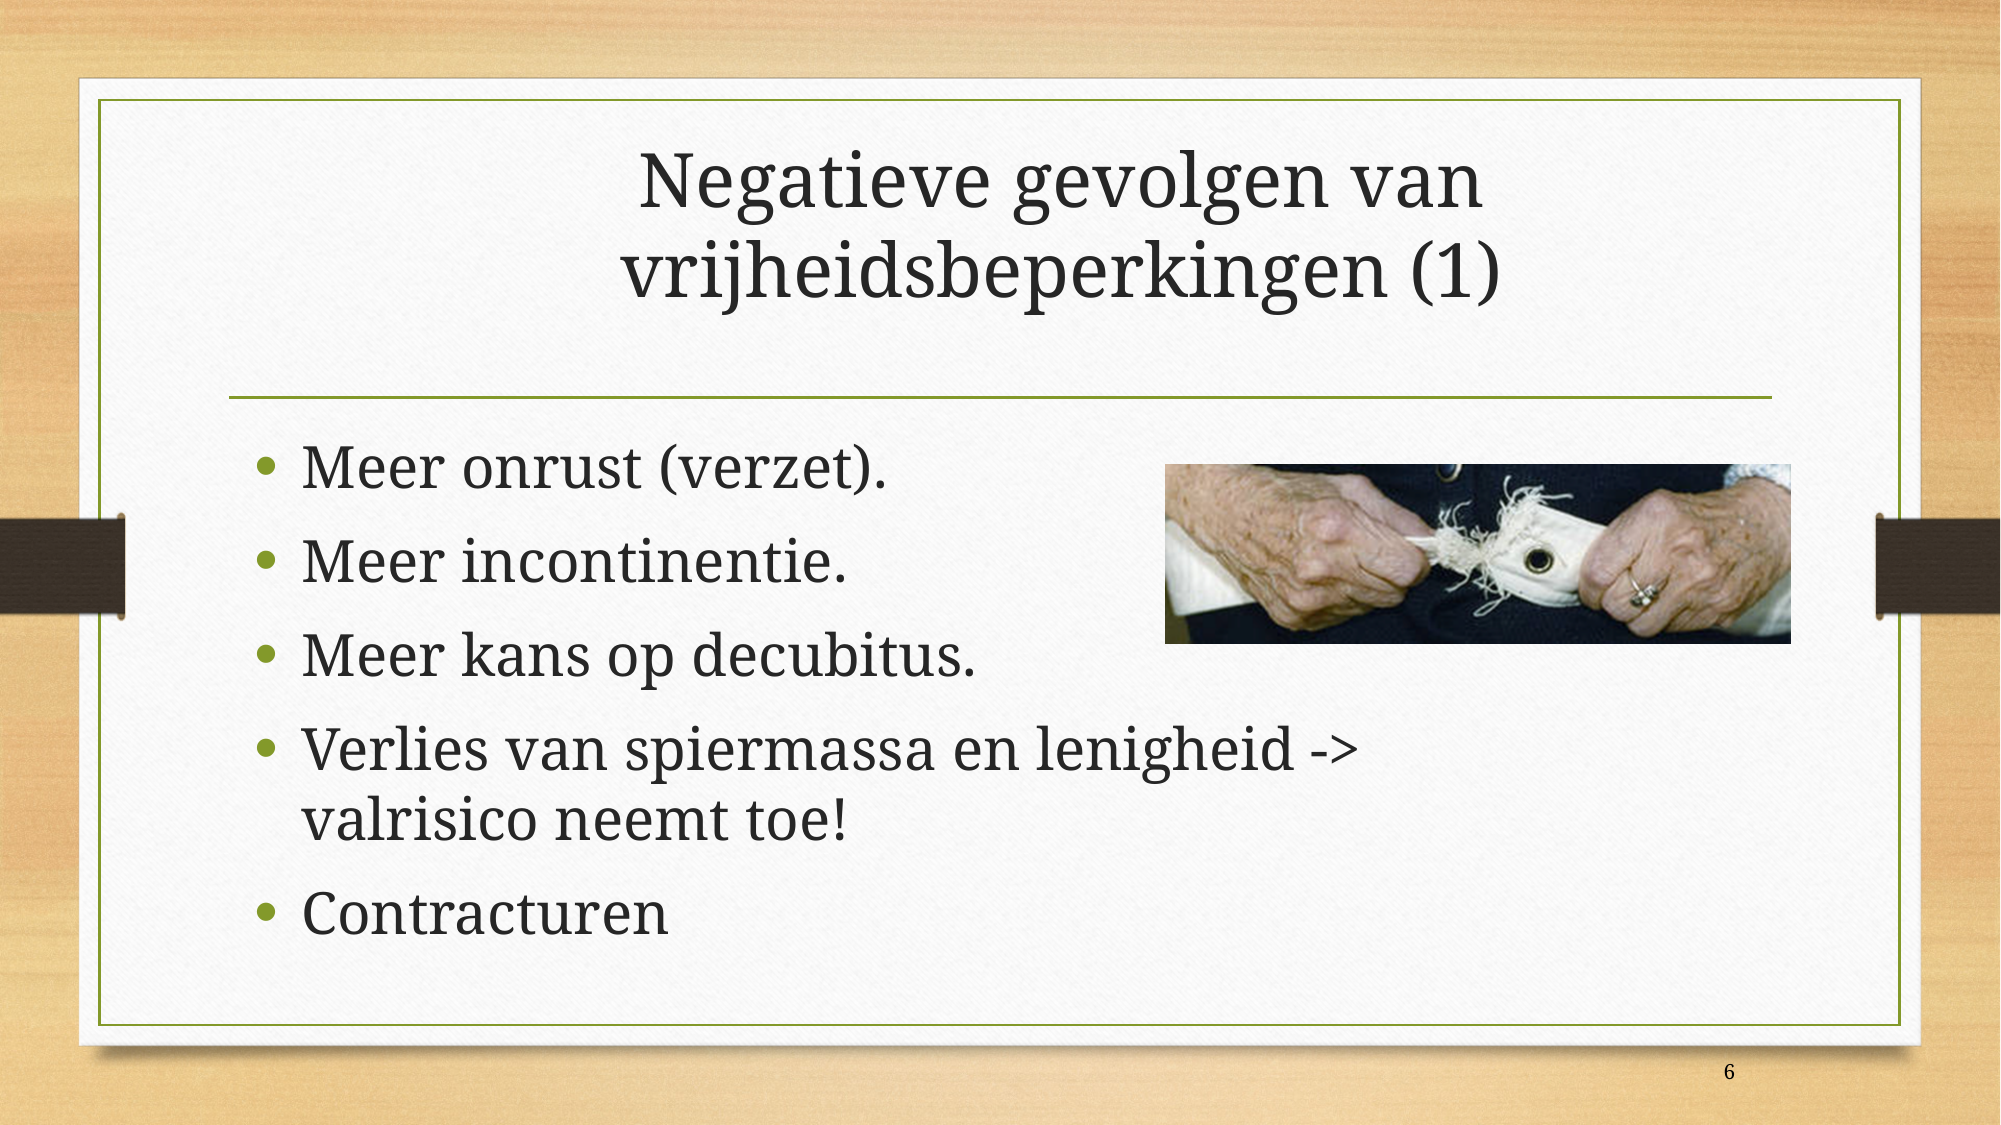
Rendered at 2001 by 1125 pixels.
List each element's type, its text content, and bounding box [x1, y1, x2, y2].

list Meer onrust (verzet). Meer incontinentie. Meer kans op decubitus. Verlies van spiermassa en lenigheid -> valrisico neemt toe! Contracturen [239, 422, 1575, 1043]
slide_number 6 [1400, 1042, 1750, 1103]
picture [0, 0, 2001, 1125]
title Negatieve gevolgen van vrijheidsbeperkingen (1) [333, 159, 1791, 286]
